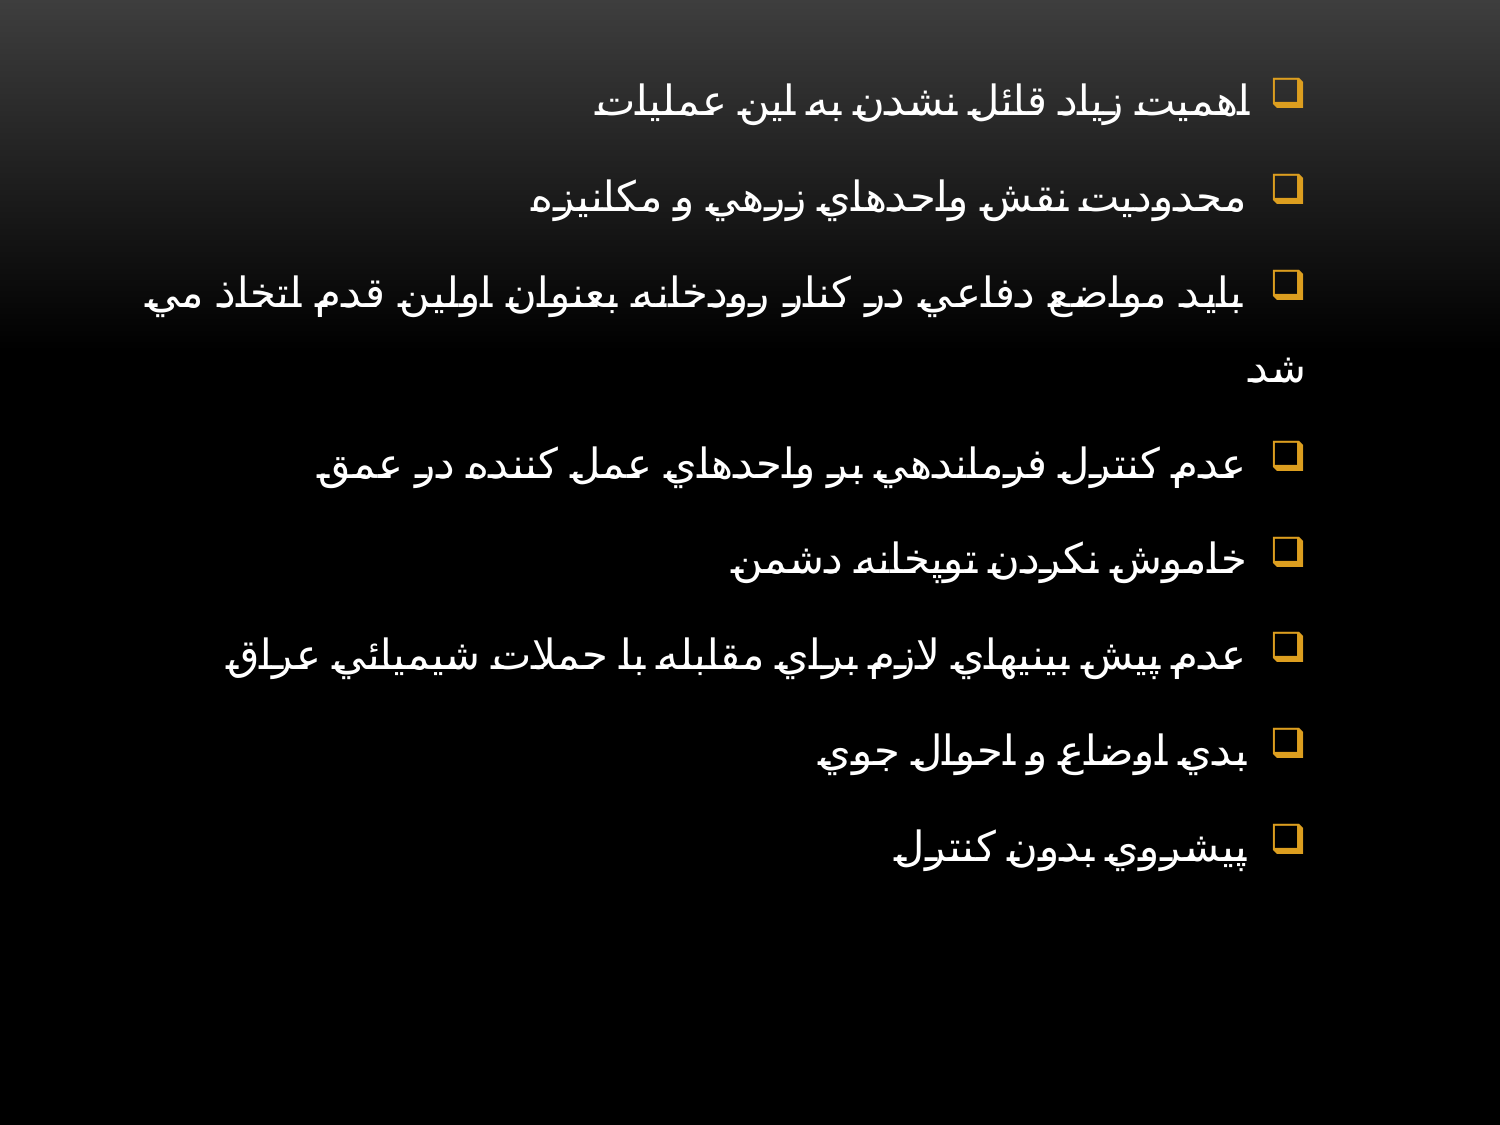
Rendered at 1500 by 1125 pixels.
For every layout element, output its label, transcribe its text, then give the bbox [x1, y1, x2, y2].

list اهميت زياد قائل نشدن به اين عمليات محدوديت نقش واحدهاي زرهي و مكانيزه بايد مواضع دفاعي در كنار رودخانه بعنوان اولين قدم اتخاذ مي شد عدم كنترل فرماندهي بر واحدهاي عمل كننده در عمق خاموش نكردن توپخانه دشمن عدم پيش بينيهاي لازم براي مقابله با حملات شيميائي عراق بدي اوضاع و احوال جوي پيشروي بدون كنترل [128, 113, 1322, 957]
